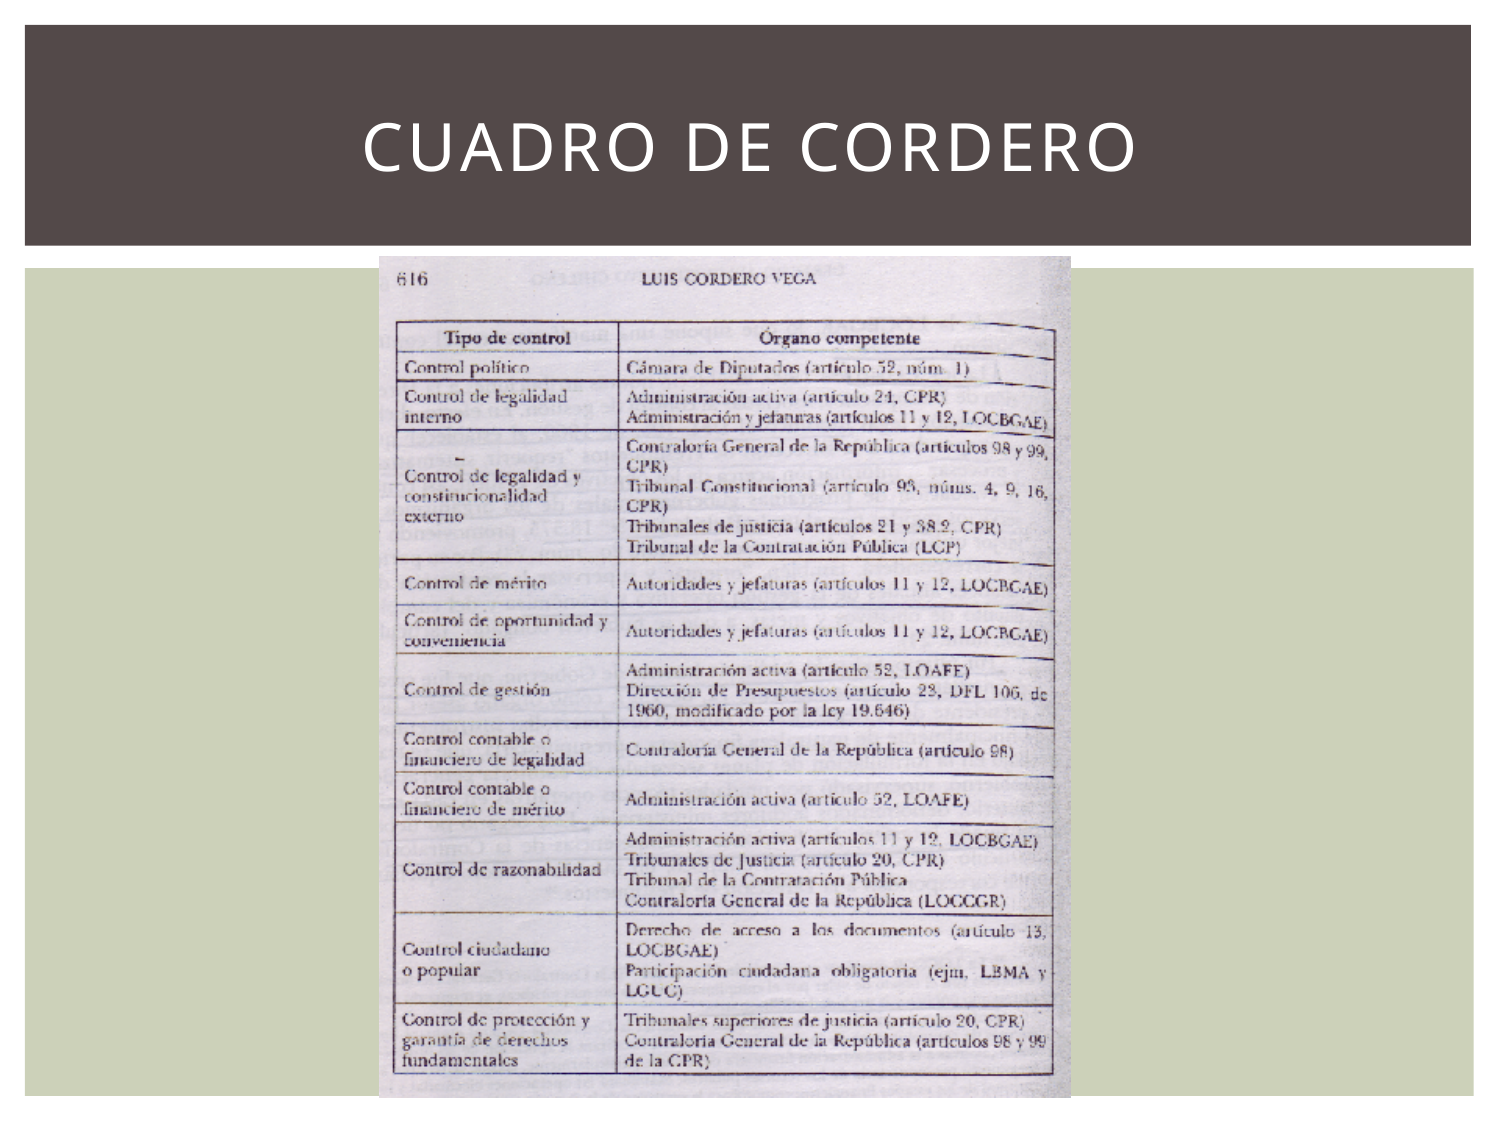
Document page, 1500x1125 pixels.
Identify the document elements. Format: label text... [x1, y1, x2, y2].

picture [378, 255, 1072, 1099]
title Cuadro de cordero [62, 58, 1438, 232]
